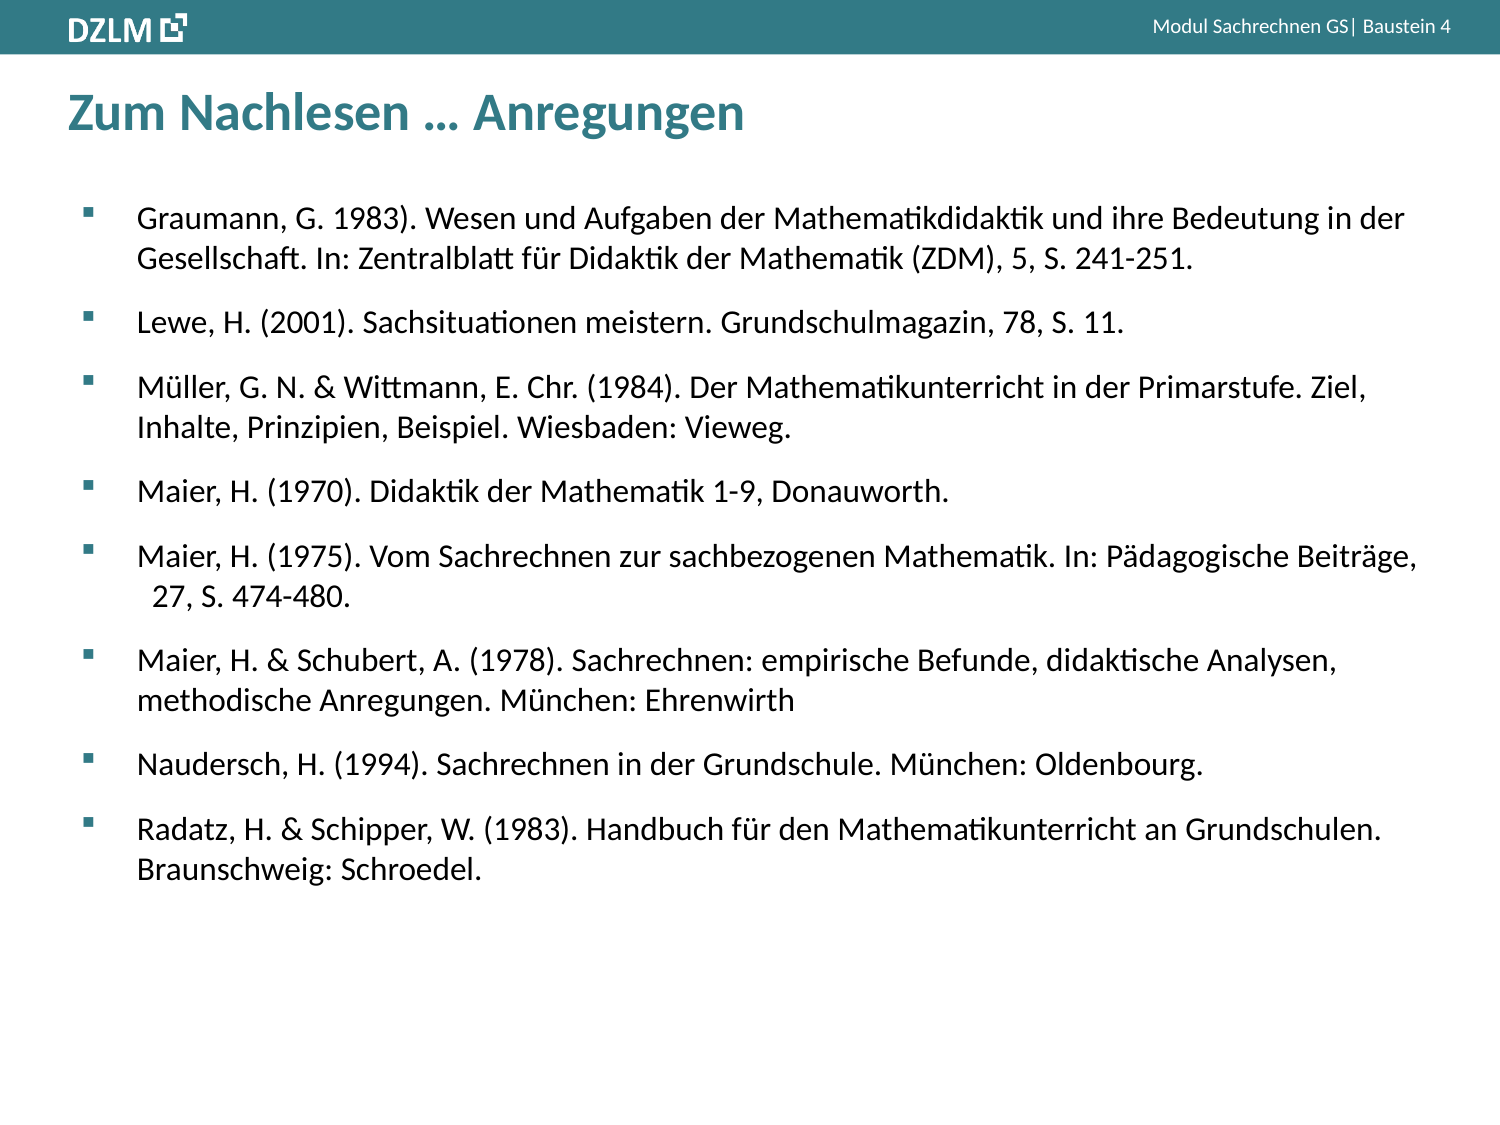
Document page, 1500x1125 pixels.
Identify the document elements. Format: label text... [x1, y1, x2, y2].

list Graumann, G. 1983). Wesen und Aufgaben der Mathematikdidaktik und ihre Bedeutung in der Gesellschaft. In: Zentralblatt für Didaktik der Mathematik (ZDM), 5, S. 241-251. Lewe, H. (2001). Sachsituationen meistern. Grundschulmagazin, 78, S. 11. Müller, G. N. & Wittmann, E. Chr. (1984). Der Mathematikunterricht in der Primarstufe. Ziel, Inhalte, Prinzipien, Beispiel. Wiesbaden: Vieweg. Maier, H. (1970). Didaktik der Mathematik 1-9, Donauworth. Maier, H. (1975). Vom Sachrechnen zur sachbezogenen Mathematik. In: Pädagogische Beiträge, 27, S. 474-480. Maier, H. & Schubert, A. (1978). Sachrechnen: empirische Befunde, didaktische Analysen, methodische Anregungen. München: Ehrenwirth Naudersch, H. (1994). Sachrechnen in der Grundschule. München: Oldenbourg. Radatz, H. & Schipper, W. (1983). Handbuch für den Mathematikunterricht an Grundschulen. Braunschweig: Schroedel. [65, 196, 1437, 1071]
title Zum Nachlesen … Anregungen [53, 68, 1459, 149]
